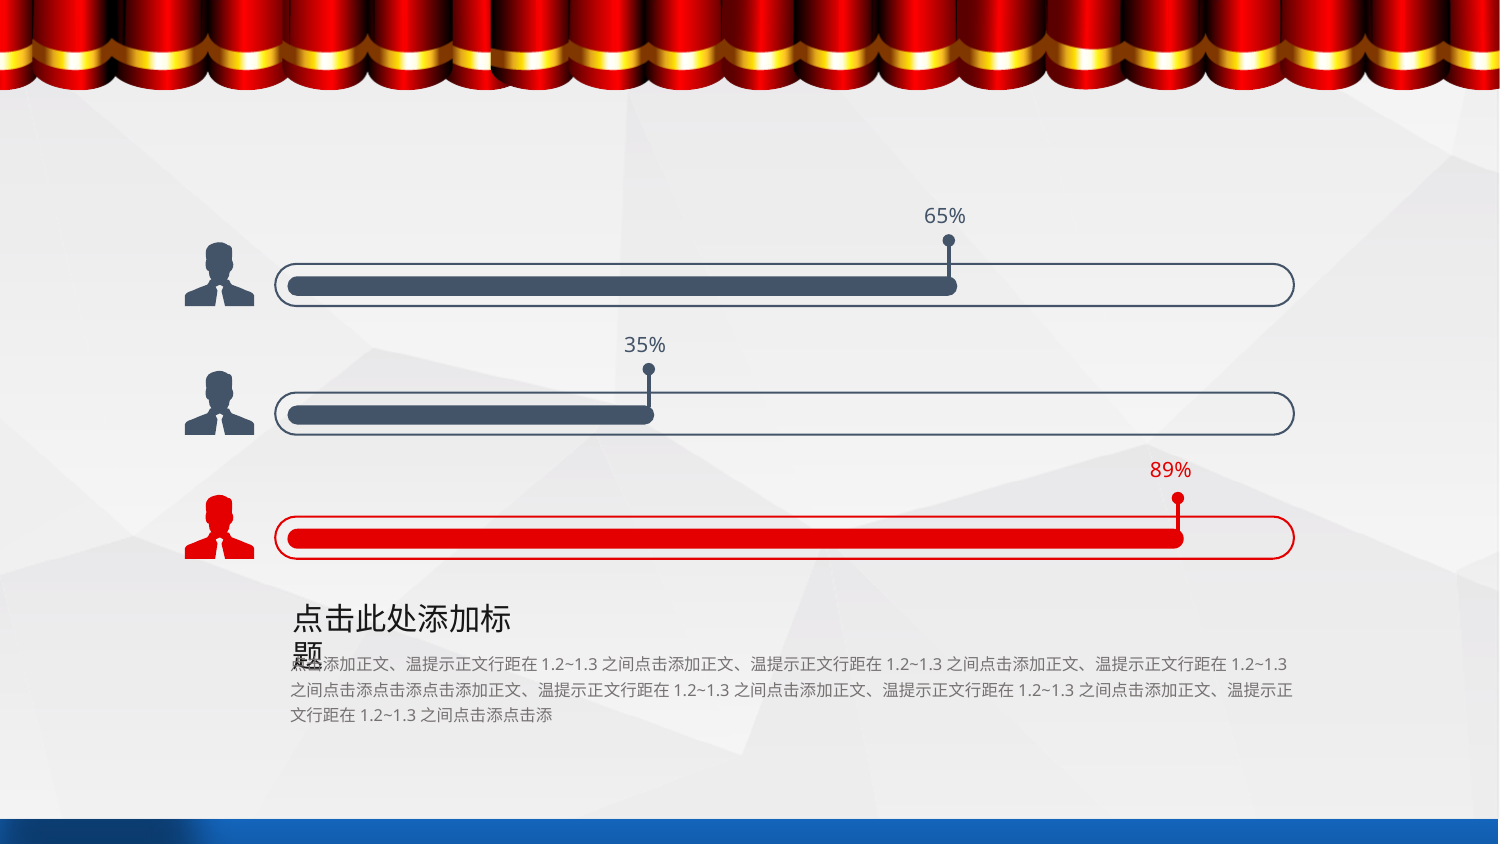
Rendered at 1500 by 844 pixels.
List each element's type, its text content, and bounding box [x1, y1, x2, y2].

text_box [274, 515, 1295, 560]
text_box [286, 527, 1185, 550]
text_box [184, 494, 255, 559]
text_box [286, 275, 959, 297]
text_box 35% [609, 323, 682, 364]
text_box [286, 404, 656, 426]
text_box 点击此处添加标题 [278, 591, 558, 640]
text_box 点击添加正文、温提示正文行距在1.2~1.3之间点击添加正文、温提示正文行距在1.2~1.3之间点击添加正文、温提示正文行距在1.2~1.3之间点击添点击添点击添加正文、温提示正文行距在1.2~1.3之间点击添加正文、温提示正文行距在1.2~1.3之间点击添加正文、温提示正文行距在1.2~1.3之间点击添点击添 [275, 640, 1315, 733]
text_box [184, 370, 255, 435]
text_box 65% [909, 194, 982, 235]
text_box [274, 391, 1295, 436]
text_box 89% [1135, 449, 1225, 490]
picture [0, 0, 1500, 844]
text_box [184, 242, 255, 307]
text_box [274, 262, 1295, 308]
text_box [99, 24, 142, 99]
